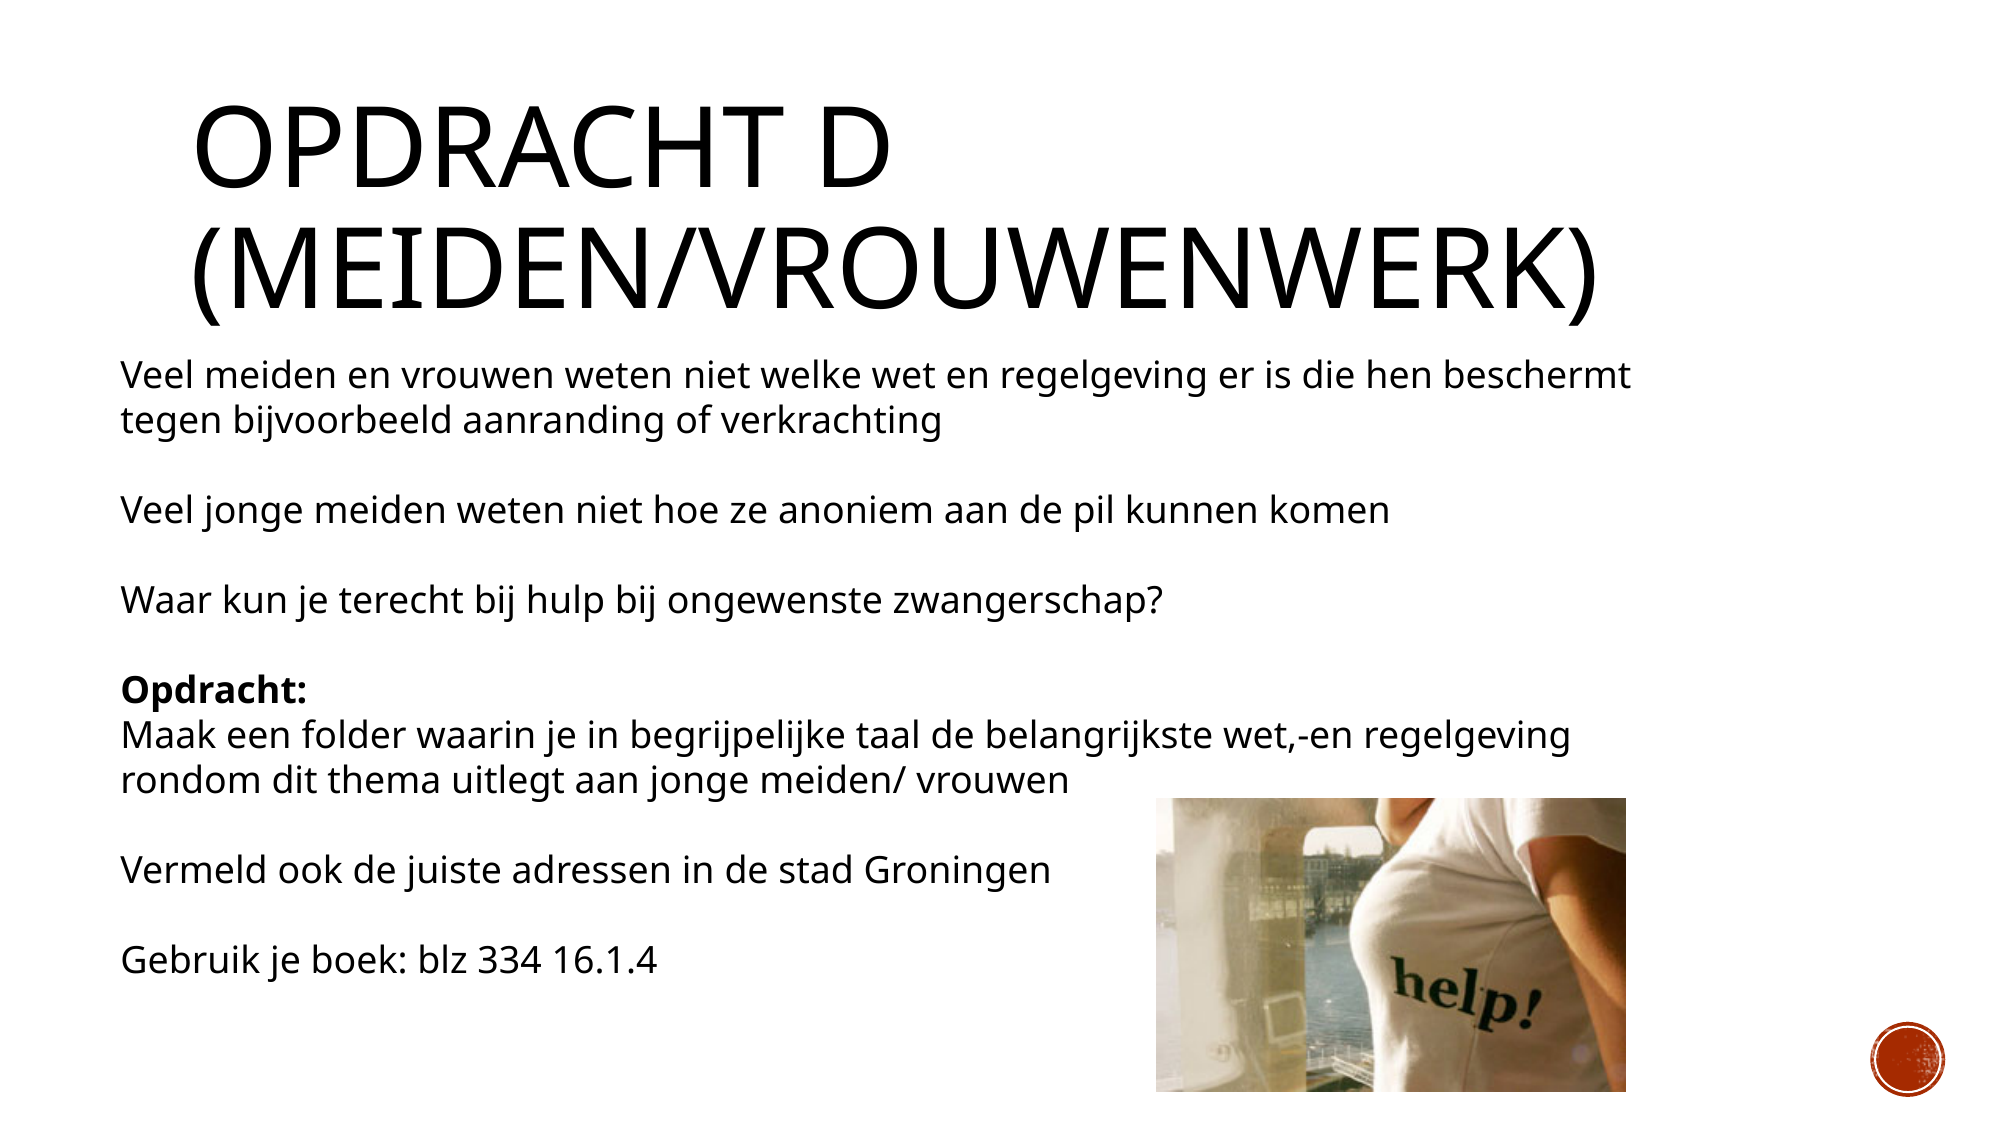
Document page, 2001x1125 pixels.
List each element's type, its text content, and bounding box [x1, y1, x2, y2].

title Opdracht D (meiden/vrouwenwerk) [175, 79, 1826, 344]
text_box Veel meiden en vrouwen weten niet welke wet en regelgeving er is die hen beschermt tegen bijvoorbeeld aanranding of verkrachting Veel jonge meiden weten niet hoe ze anoniem aan de pil kunnen komen Waar kun je terecht bij hulp bij ongewenste zwangerschap? Opdracht: Maak een folder waarin je in begrijpelijke taal de belangrijkste wet,-en regelgeving rondom dit thema uitlegt aan jonge meiden/ vrouwen Vermeld ook de juiste adressen in de stad Groningen Gebruik je boek: blz 334 16.1.4 [105, 343, 1733, 989]
picture [1156, 798, 1626, 1092]
